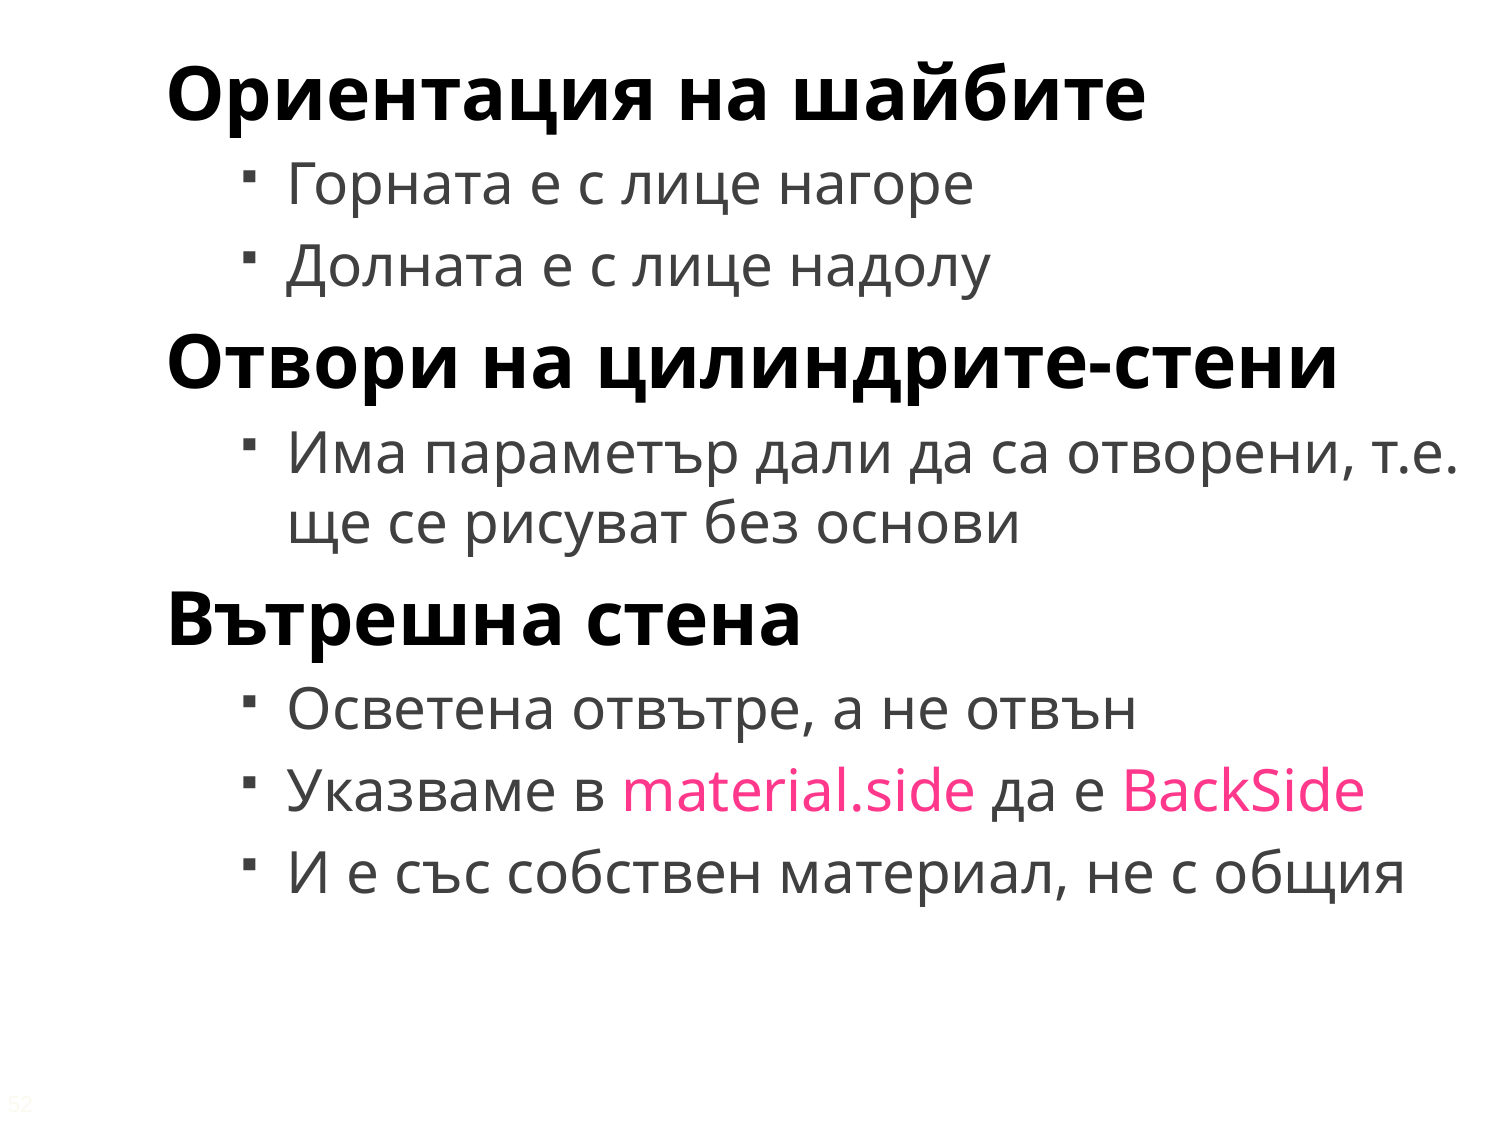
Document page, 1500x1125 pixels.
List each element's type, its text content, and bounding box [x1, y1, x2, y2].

list Ориентация на шайбите Горната е с лице нагоре Долната е с лице надолу Отвори на цилиндрите-стени Има параметър дали да са отворени, т.е. ще се рисуват без основи Вътрешна стена Осветена отвътре, а не отвън Указваме в material.side да е BackSide И е със собствен материал, не с общия [150, 37, 1488, 1113]
